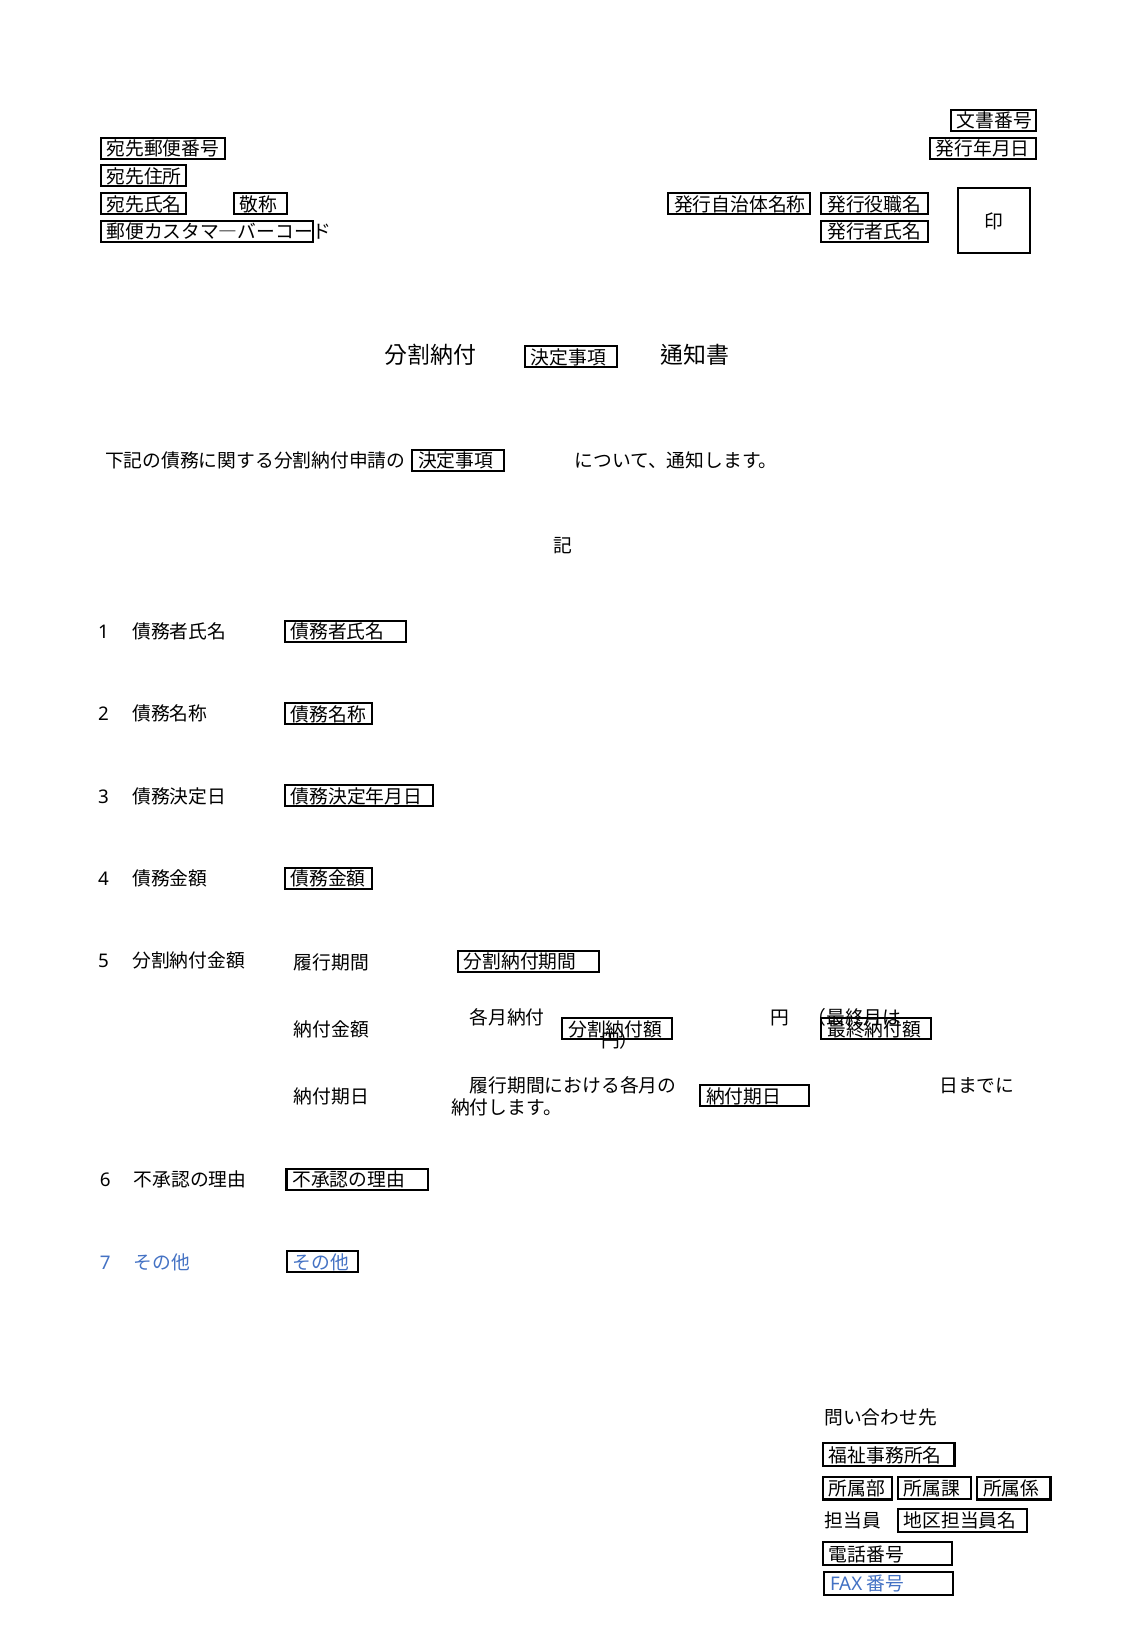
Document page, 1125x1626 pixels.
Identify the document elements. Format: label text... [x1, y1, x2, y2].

text_box 債務決定年月日 [284, 784, 434, 807]
text_box その他 [286, 1250, 359, 1273]
text_box 宛先郵便番号 [100, 137, 226, 160]
text_box 債務者氏名 [284, 620, 407, 643]
text_box 履行期間 [278, 942, 385, 981]
text_box 最終納付額 [820, 1017, 932, 1040]
text_box 3 債務決定日 [83, 776, 1022, 815]
text_box 納付金額 [278, 1009, 385, 1048]
text_box 履行期間における各月の 日までに納付します。 [435, 1065, 1032, 1126]
text_box 郵便カスタマ―バーコード [100, 220, 314, 243]
text_box 宛先住所 [100, 164, 187, 187]
text_box 分割納付額 [561, 1017, 673, 1040]
text_box 納付期日 [699, 1084, 810, 1107]
text_box 不承認の理由 [285, 1168, 429, 1191]
text_box 1 債務者氏名 [83, 612, 1022, 650]
text_box FAX番号 [823, 1571, 954, 1596]
text_box 債務金額 [284, 867, 373, 890]
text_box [84, 332, 1030, 376]
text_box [89, 441, 1035, 480]
text_box 記 [90, 525, 1035, 564]
text_box 宛先氏名 [100, 192, 187, 215]
text_box 分割納付期間 [457, 950, 600, 973]
text_box 4 債務金額 [83, 859, 1022, 897]
text_box 債務名称 [284, 702, 373, 725]
text_box 5 分割納付金額 [83, 941, 1022, 980]
text_box 敬称 [233, 192, 288, 215]
text_box 2 債務名称 [83, 694, 1022, 732]
text_box 各月納付 円 （最終月は 円） [435, 998, 1001, 1059]
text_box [668, 109, 1037, 254]
text_box 7 その他 [84, 1242, 1024, 1281]
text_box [809, 1398, 1051, 1566]
text_box 納付期日 [278, 1076, 385, 1115]
text_box 6 不承認の理由 [84, 1160, 1024, 1198]
